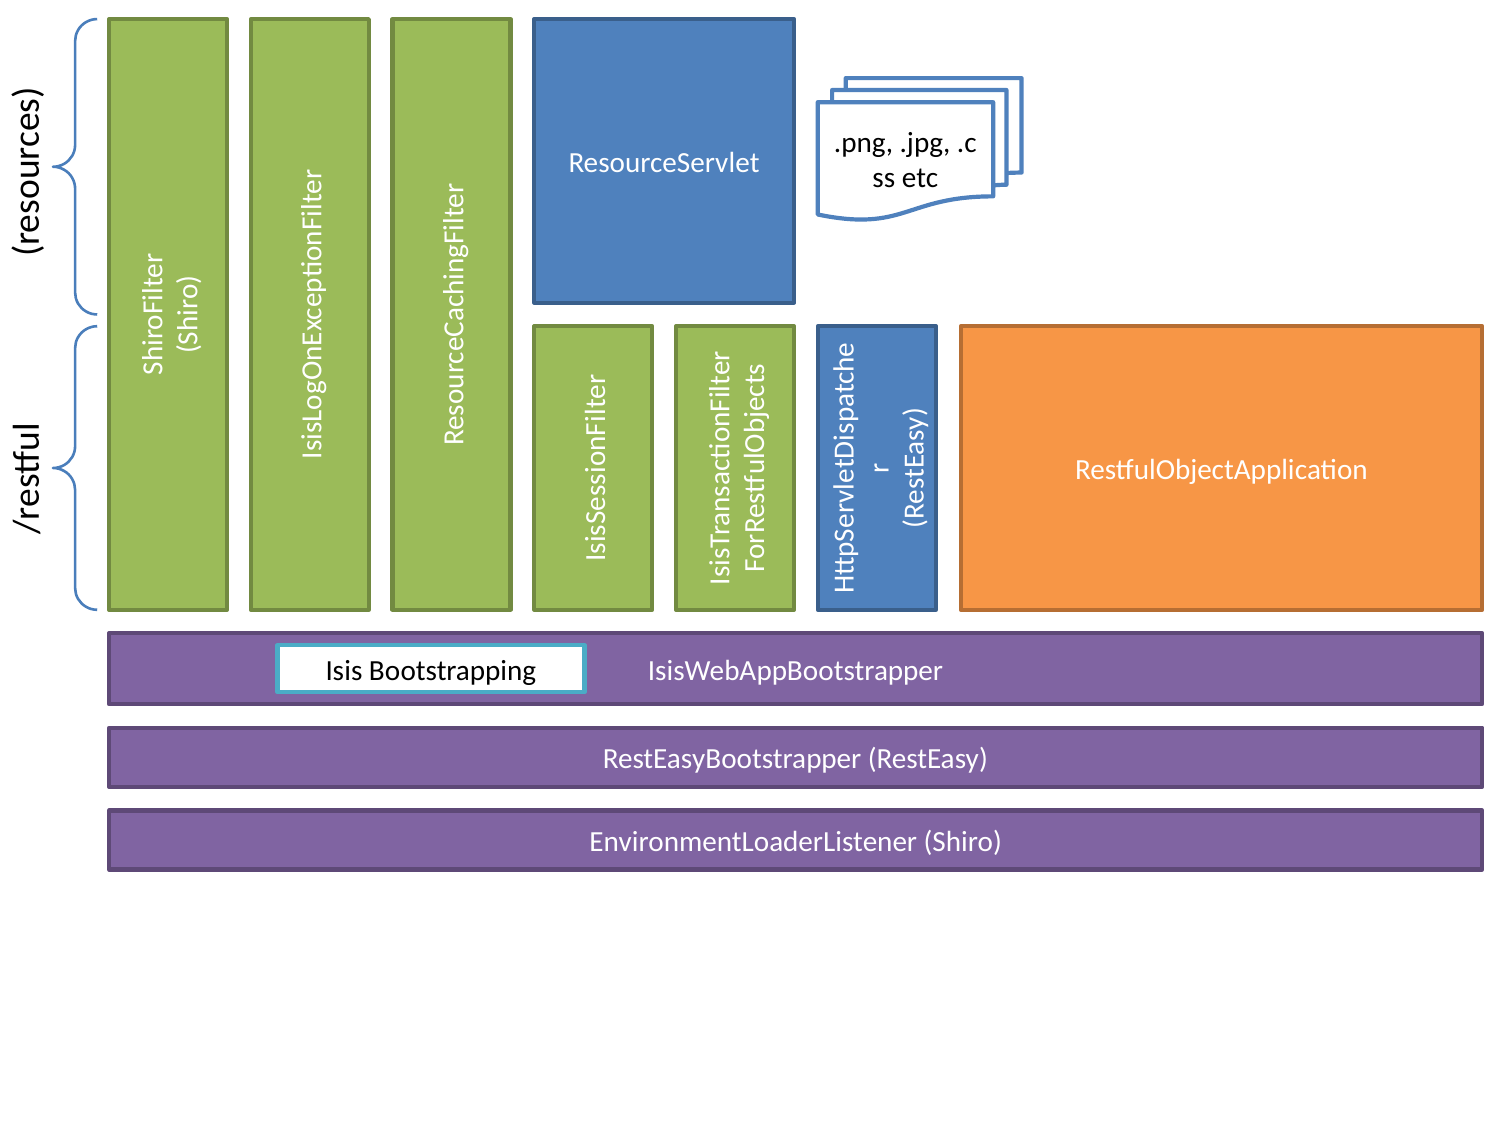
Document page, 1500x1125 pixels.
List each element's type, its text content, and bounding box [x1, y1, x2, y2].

text_box [54, 325, 98, 611]
text_box EnvironmentLoaderListener (Shiro) [107, 808, 1484, 872]
text_box .png, .jpg, .css etc [815, 76, 1024, 222]
text_box HttpServletDispatcher (RestEasy) [816, 324, 938, 612]
text_box ResourceServlet [532, 17, 796, 305]
text_box IsisTransactionFilter ForRestfulObjects [674, 324, 796, 612]
text_box RestfulObjectApplication [959, 324, 1484, 612]
text_box [54, 18, 98, 316]
text_box RestEasyBootstrapper (RestEasy) [107, 726, 1484, 789]
text_box /restful [0, 408, 54, 550]
text_box (resources) [0, 72, 54, 272]
text_box IsisLogOnExceptionFilter [249, 17, 371, 612]
text_box IsisWebAppBootstrapper [107, 631, 1484, 706]
text_box ResourceCachingFilter [390, 17, 513, 612]
text_box IsisSessionFilter [532, 324, 654, 612]
text_box ShiroFilter (Shiro) [107, 17, 229, 612]
text_box Isis Bootstrapping [275, 643, 587, 694]
